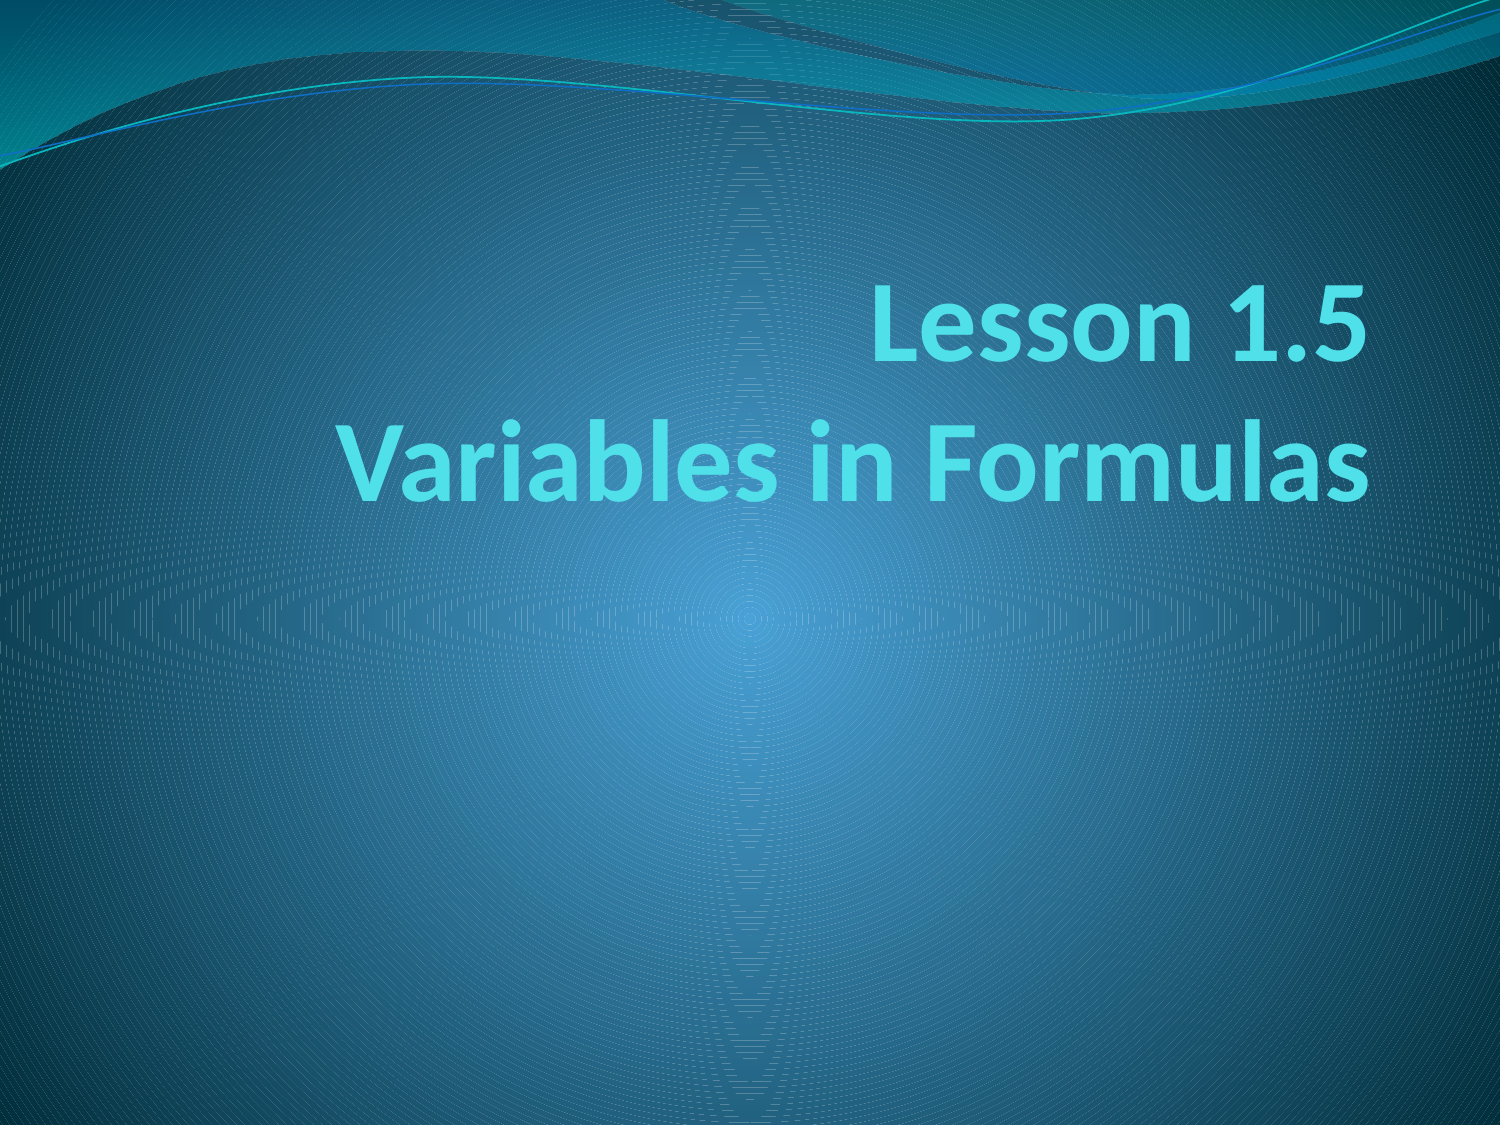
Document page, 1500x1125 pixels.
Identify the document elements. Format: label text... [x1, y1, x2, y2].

title Lesson 1.5 Variables in Formulas [87, 224, 1376, 525]
